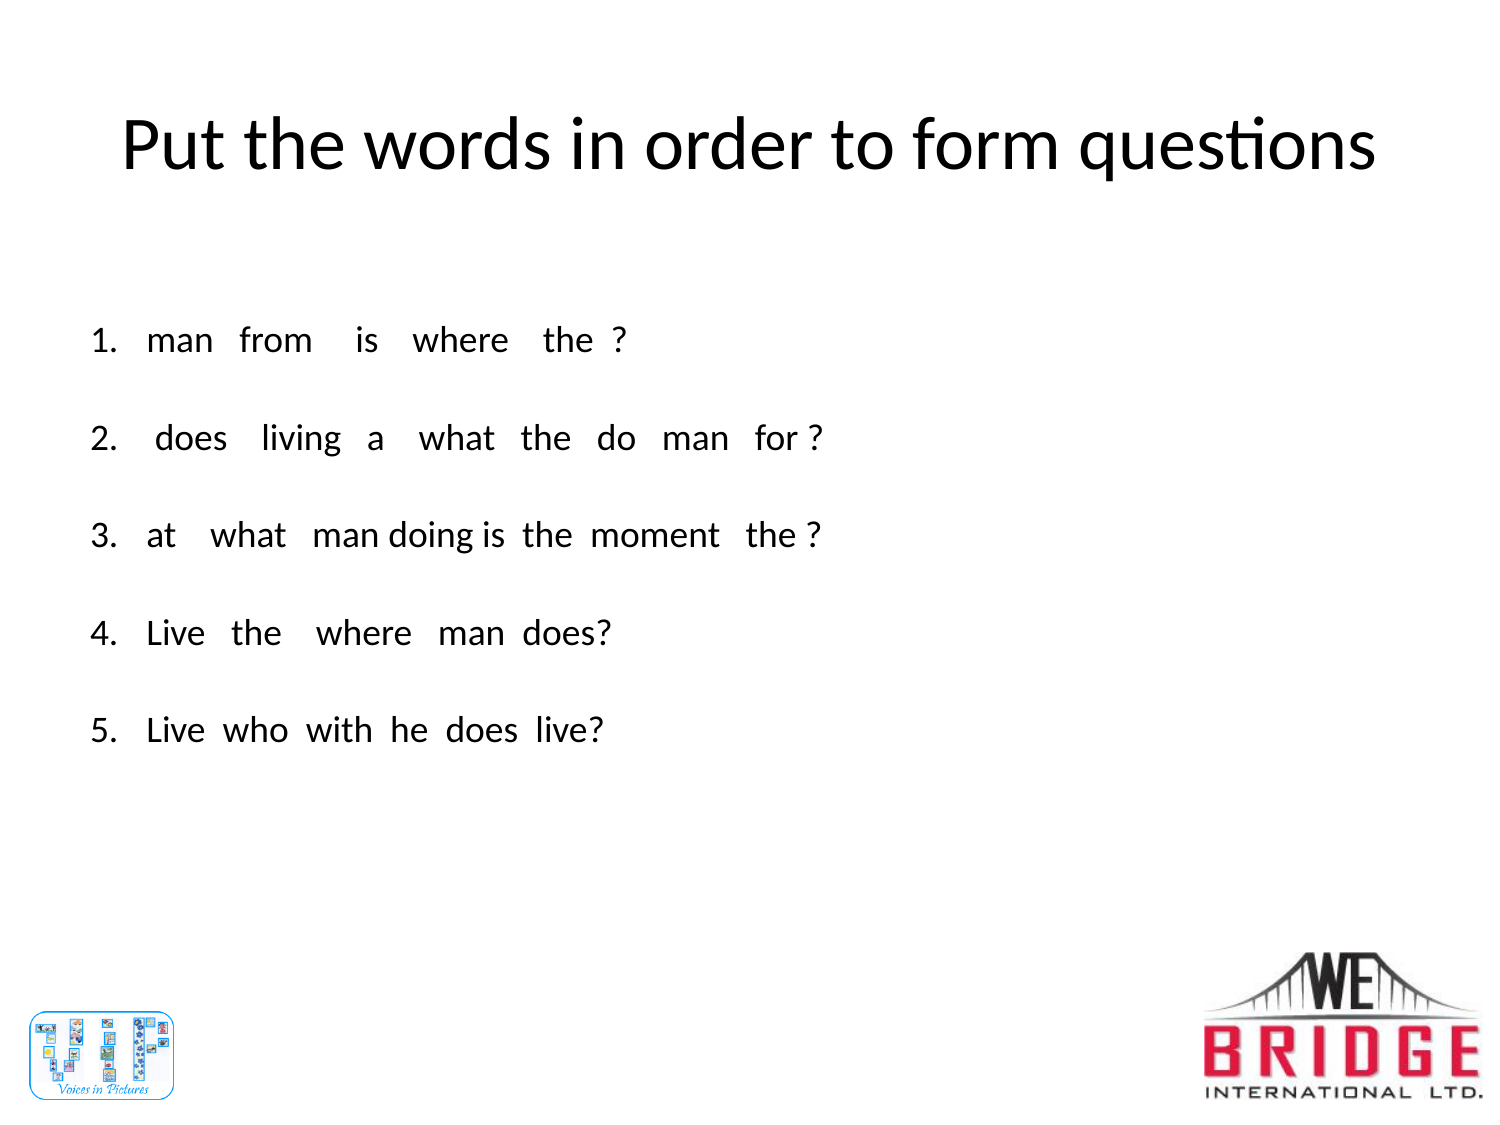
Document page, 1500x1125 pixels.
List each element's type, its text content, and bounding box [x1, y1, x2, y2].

list man from is where the ? does living a what the do man for ? at what man doing is the moment the ? Live the where man does? Live who with he does live? [75, 262, 1425, 1005]
title Put the words in order to form questions [75, 45, 1425, 233]
picture [1204, 951, 1483, 1101]
picture [29, 1011, 174, 1101]
